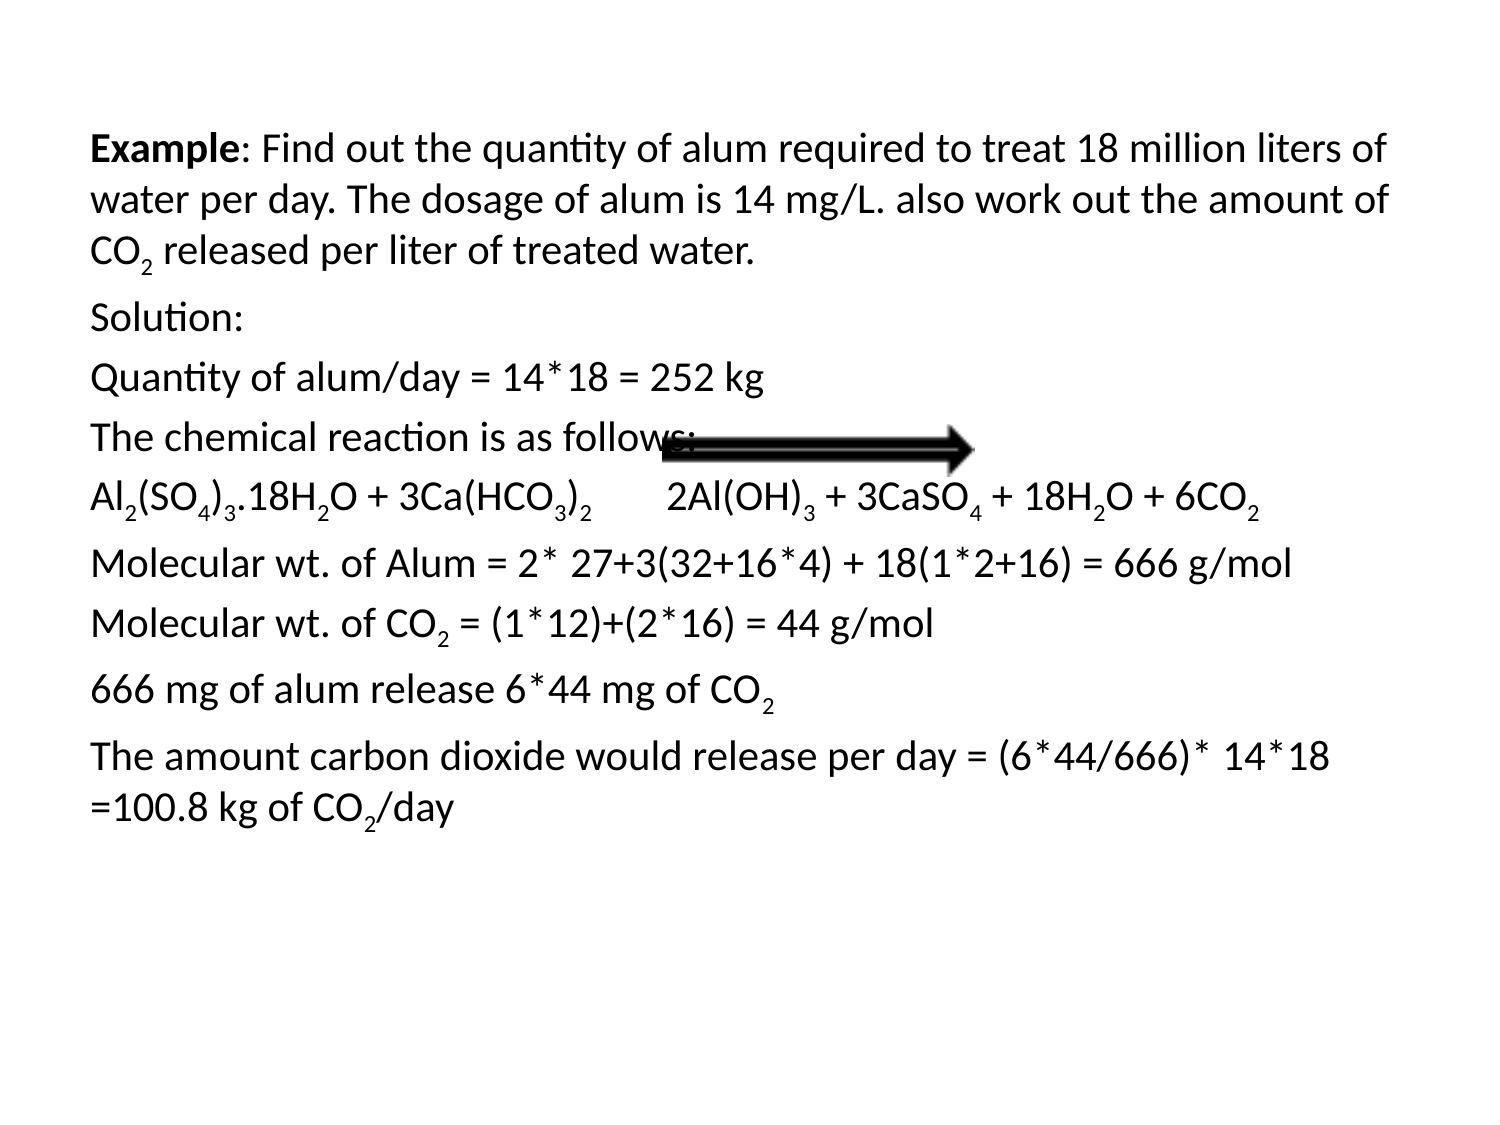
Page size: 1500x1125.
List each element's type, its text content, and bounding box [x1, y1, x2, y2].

picture [662, 424, 976, 477]
list Example: Find out the quantity of alum required to treat 18 million liters of water per day. The dosage of alum is 14 mg/L. also work out the amount of CO2 released per liter of treated water. Solution: Quantity of alum/day = 14*18 = 252 kg The chemical reaction is as follows: Al2(SO4)3.18H2O + 3Ca(HCO3)2 2Al(OH)3 + 3CaSO4 + 18H2O + 6CO2 Molecular wt. of Alum = 2* 27+3(32+16*4) + 18(1*2+16) = 666 g/mol Molecular wt. of CO2 = (1*12)+(2*16) = 44 g/mol 666 mg of alum release 6*44 mg of CO2 The amount carbon dioxide would release per day = (6*44/666)* 14*18 =100.8 kg of CO2/day [75, 112, 1425, 855]
